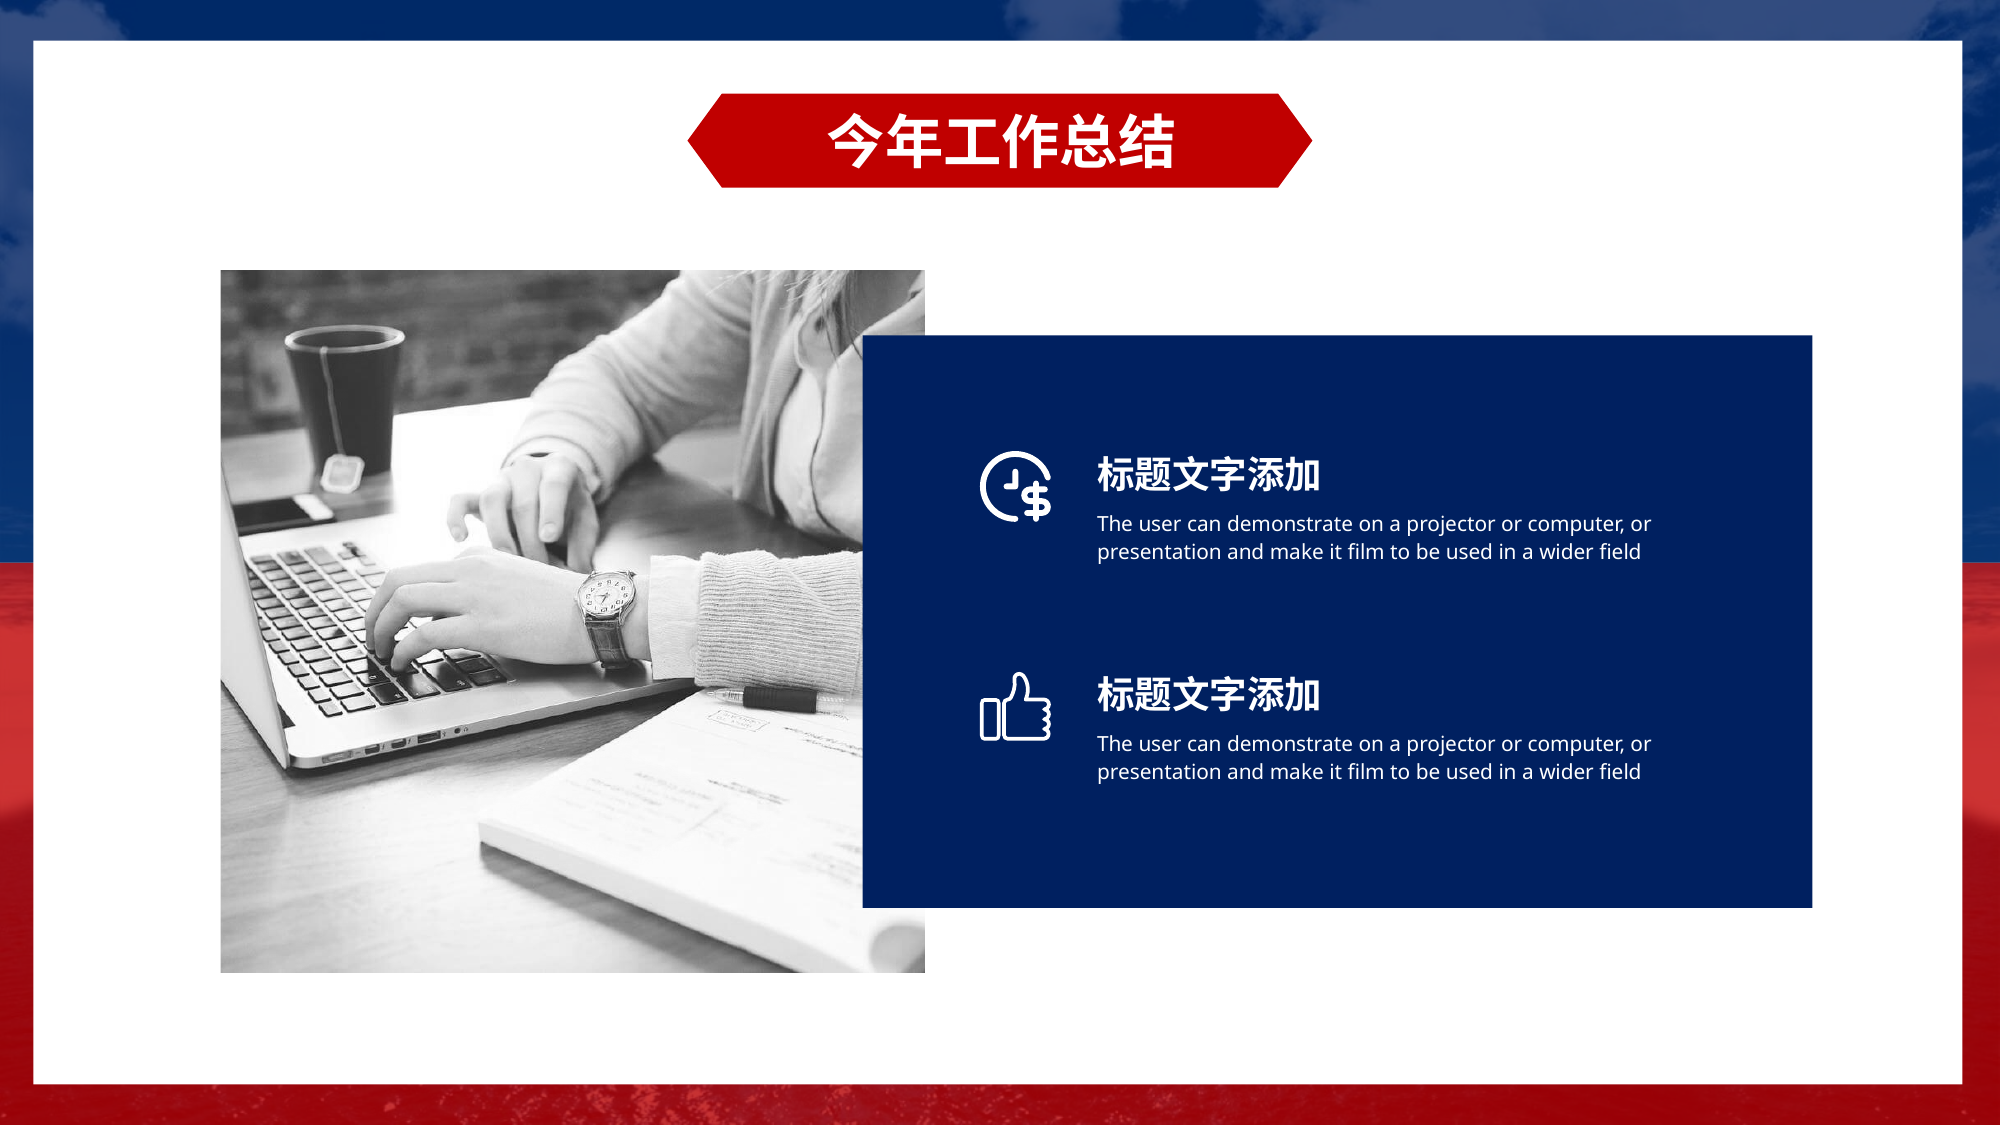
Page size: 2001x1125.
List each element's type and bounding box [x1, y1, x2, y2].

text_box [220, 269, 926, 974]
text_box [861, 334, 1813, 909]
text_box [687, 93, 1313, 188]
text_box [1082, 663, 1714, 793]
text_box [978, 670, 1052, 742]
text_box [1082, 444, 1714, 573]
text_box [978, 450, 1052, 523]
